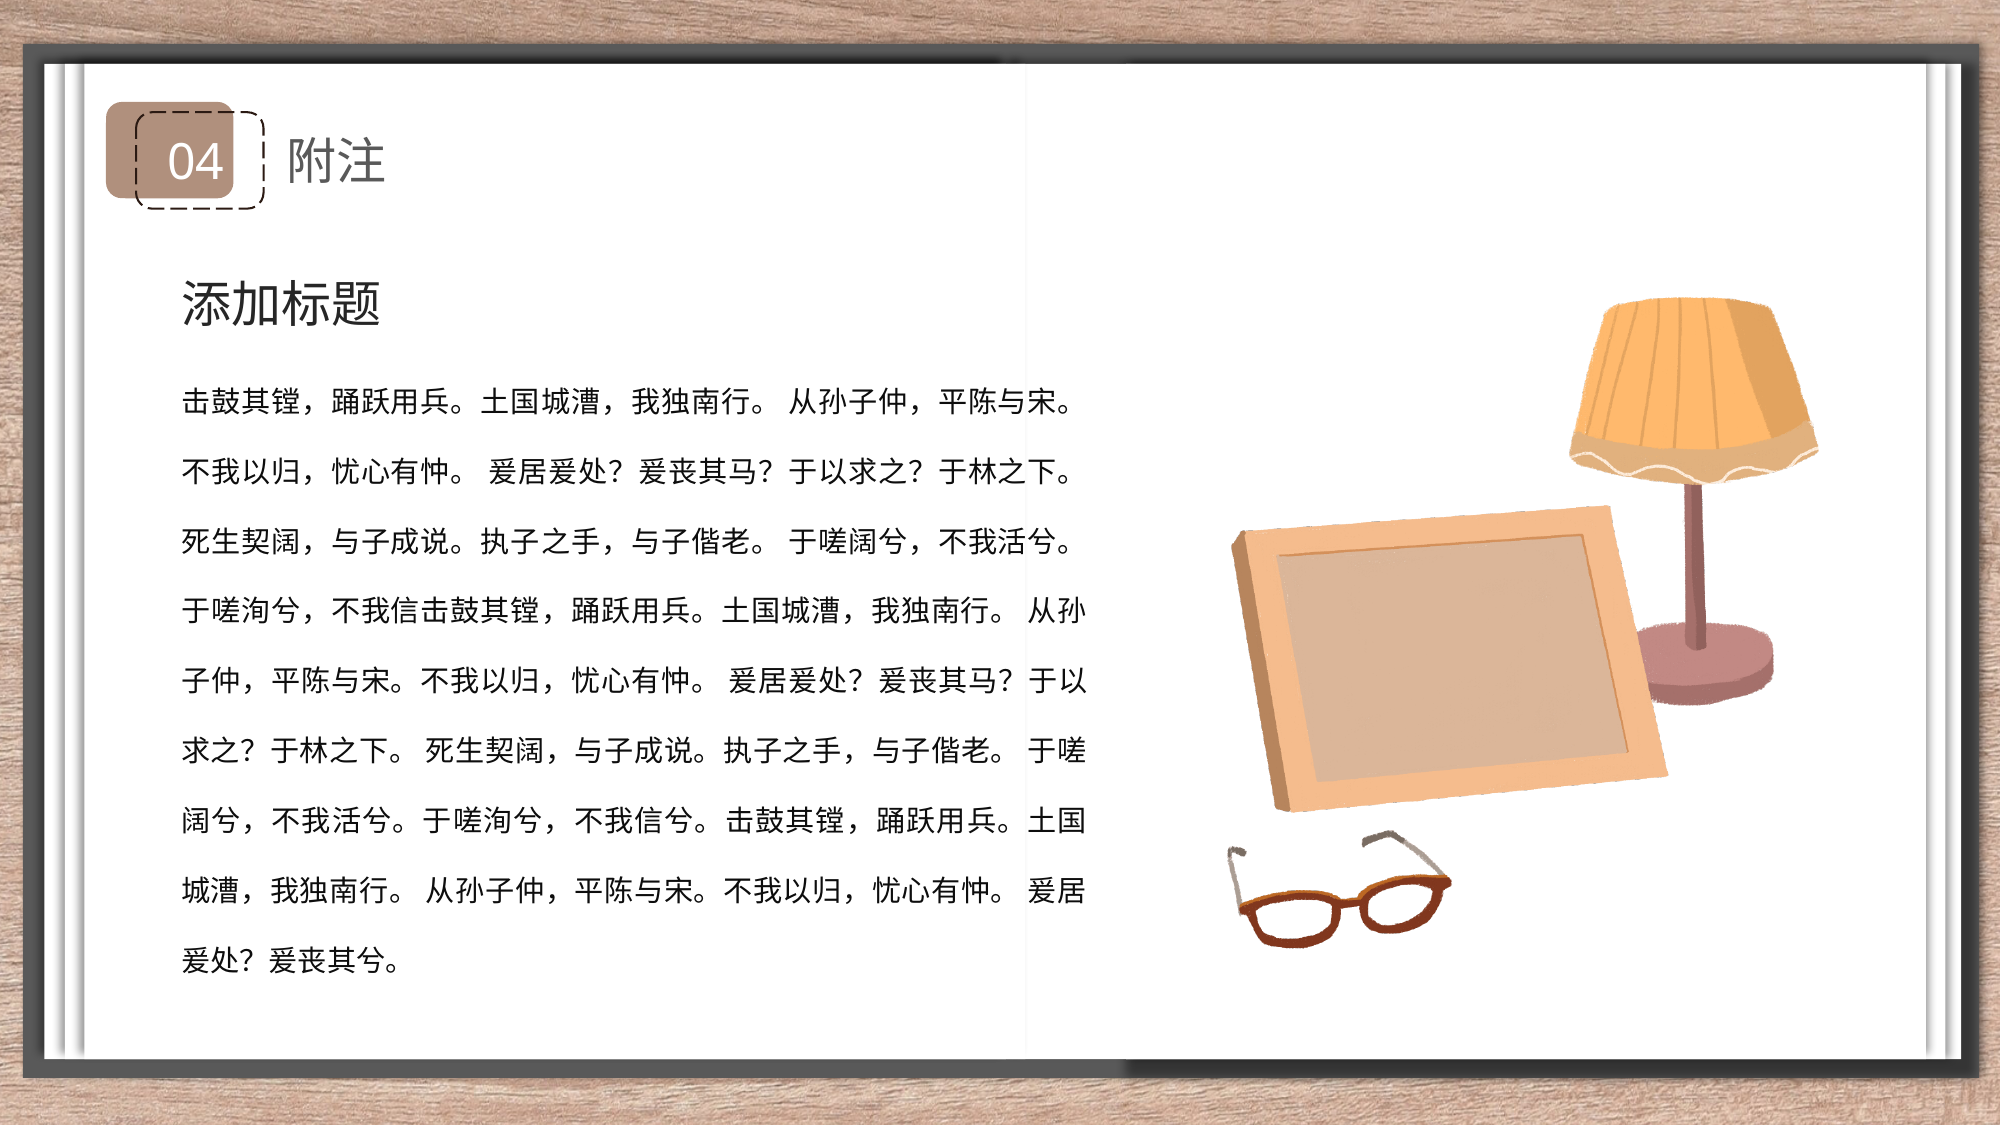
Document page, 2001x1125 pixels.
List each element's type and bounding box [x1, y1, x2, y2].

text_box [105, 101, 264, 209]
picture [0, 0, 2000, 1125]
text_box [44, 63, 1962, 1060]
